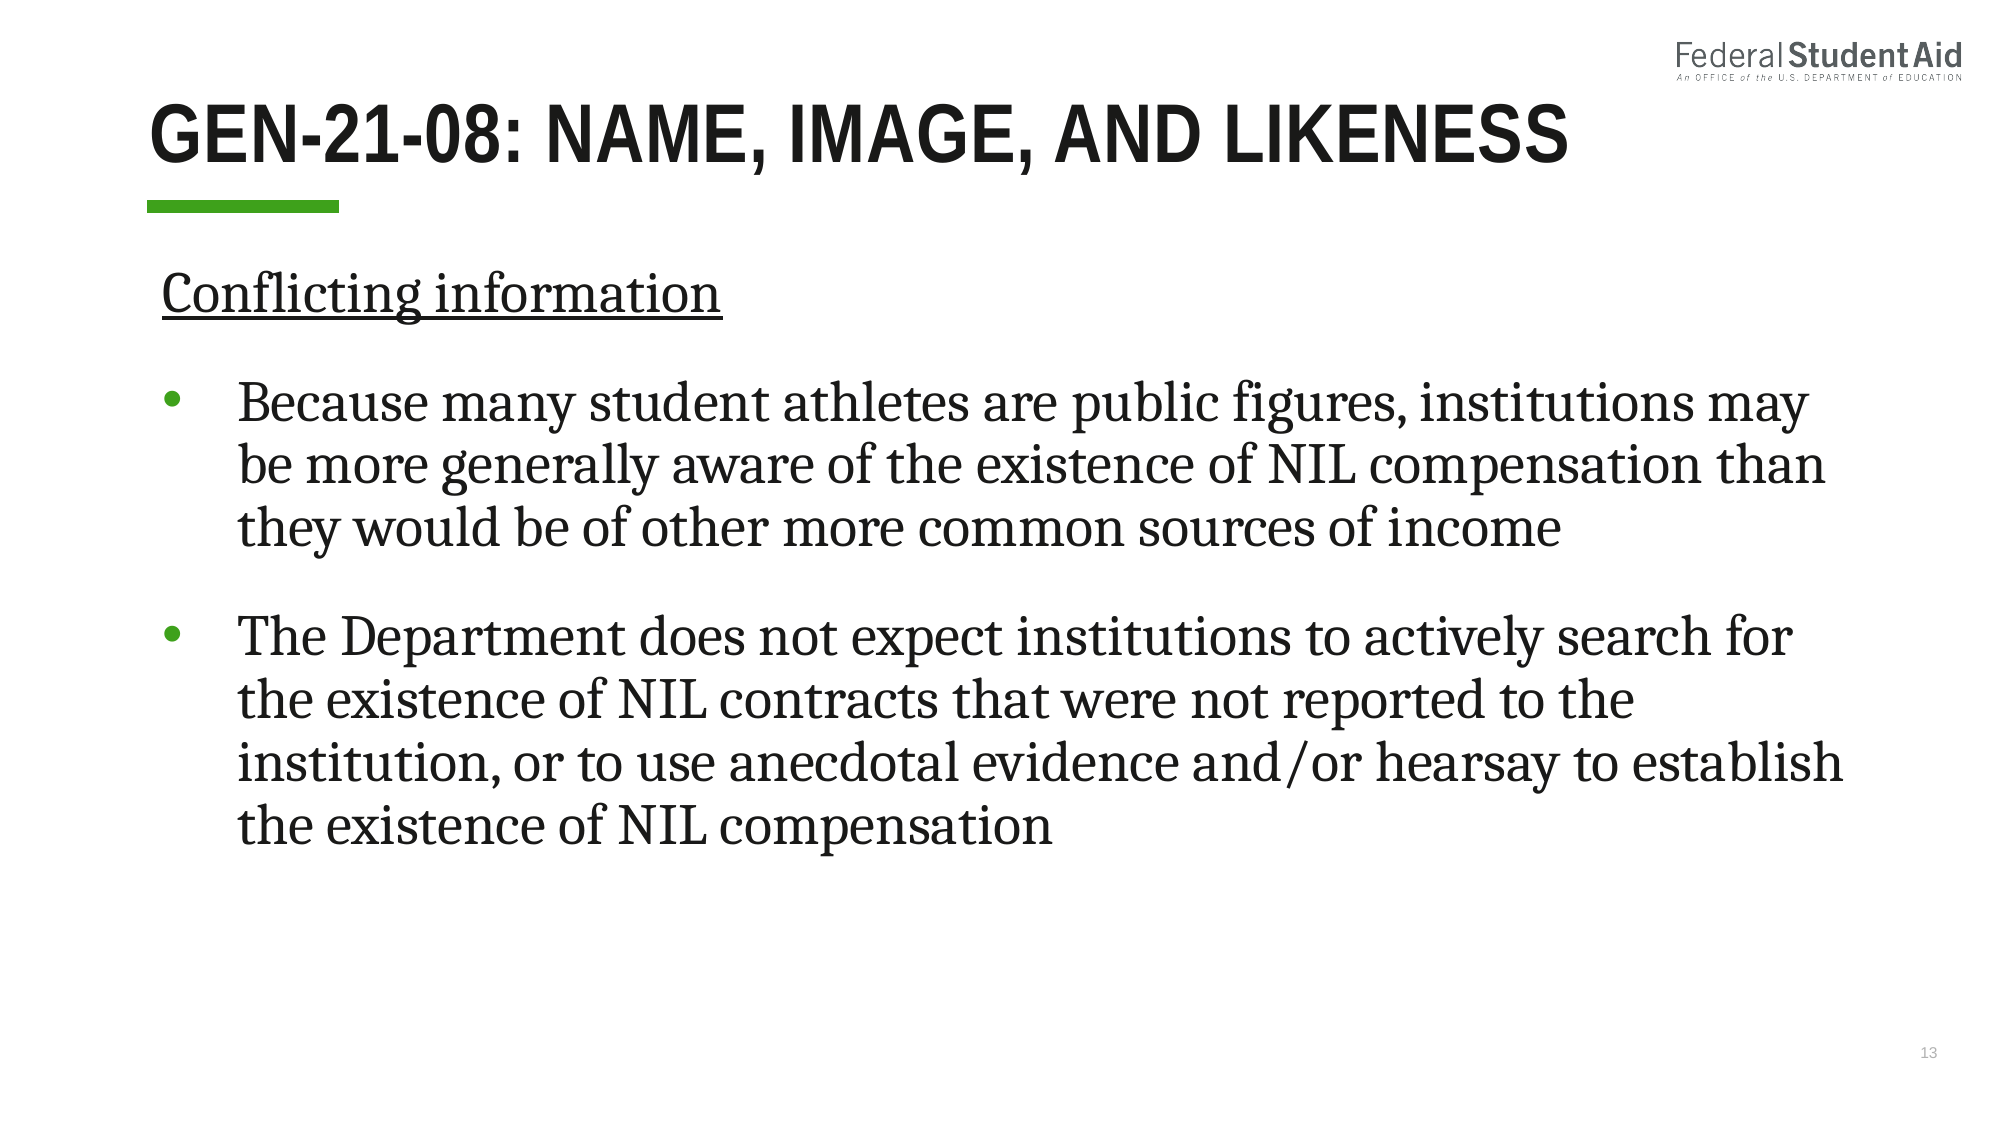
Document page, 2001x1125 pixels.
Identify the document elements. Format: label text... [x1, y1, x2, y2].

picture [1651, 16, 1986, 106]
slide_number 13 [1920, 1042, 1986, 1094]
title GEN-21-08: Name, image, and likeness [149, 57, 1606, 189]
list Conflicting information Because many student athletes are public figures, institutions may be more generally aware of the existence of NIL compensation than they would be of other more common sources of income The Department does not expect institutions to actively search for the existence of NIL contracts that were not reported to the institution, or to use anecdotal evidence and/or hearsay to establish the existence of NIL compensation [147, 254, 1861, 1043]
